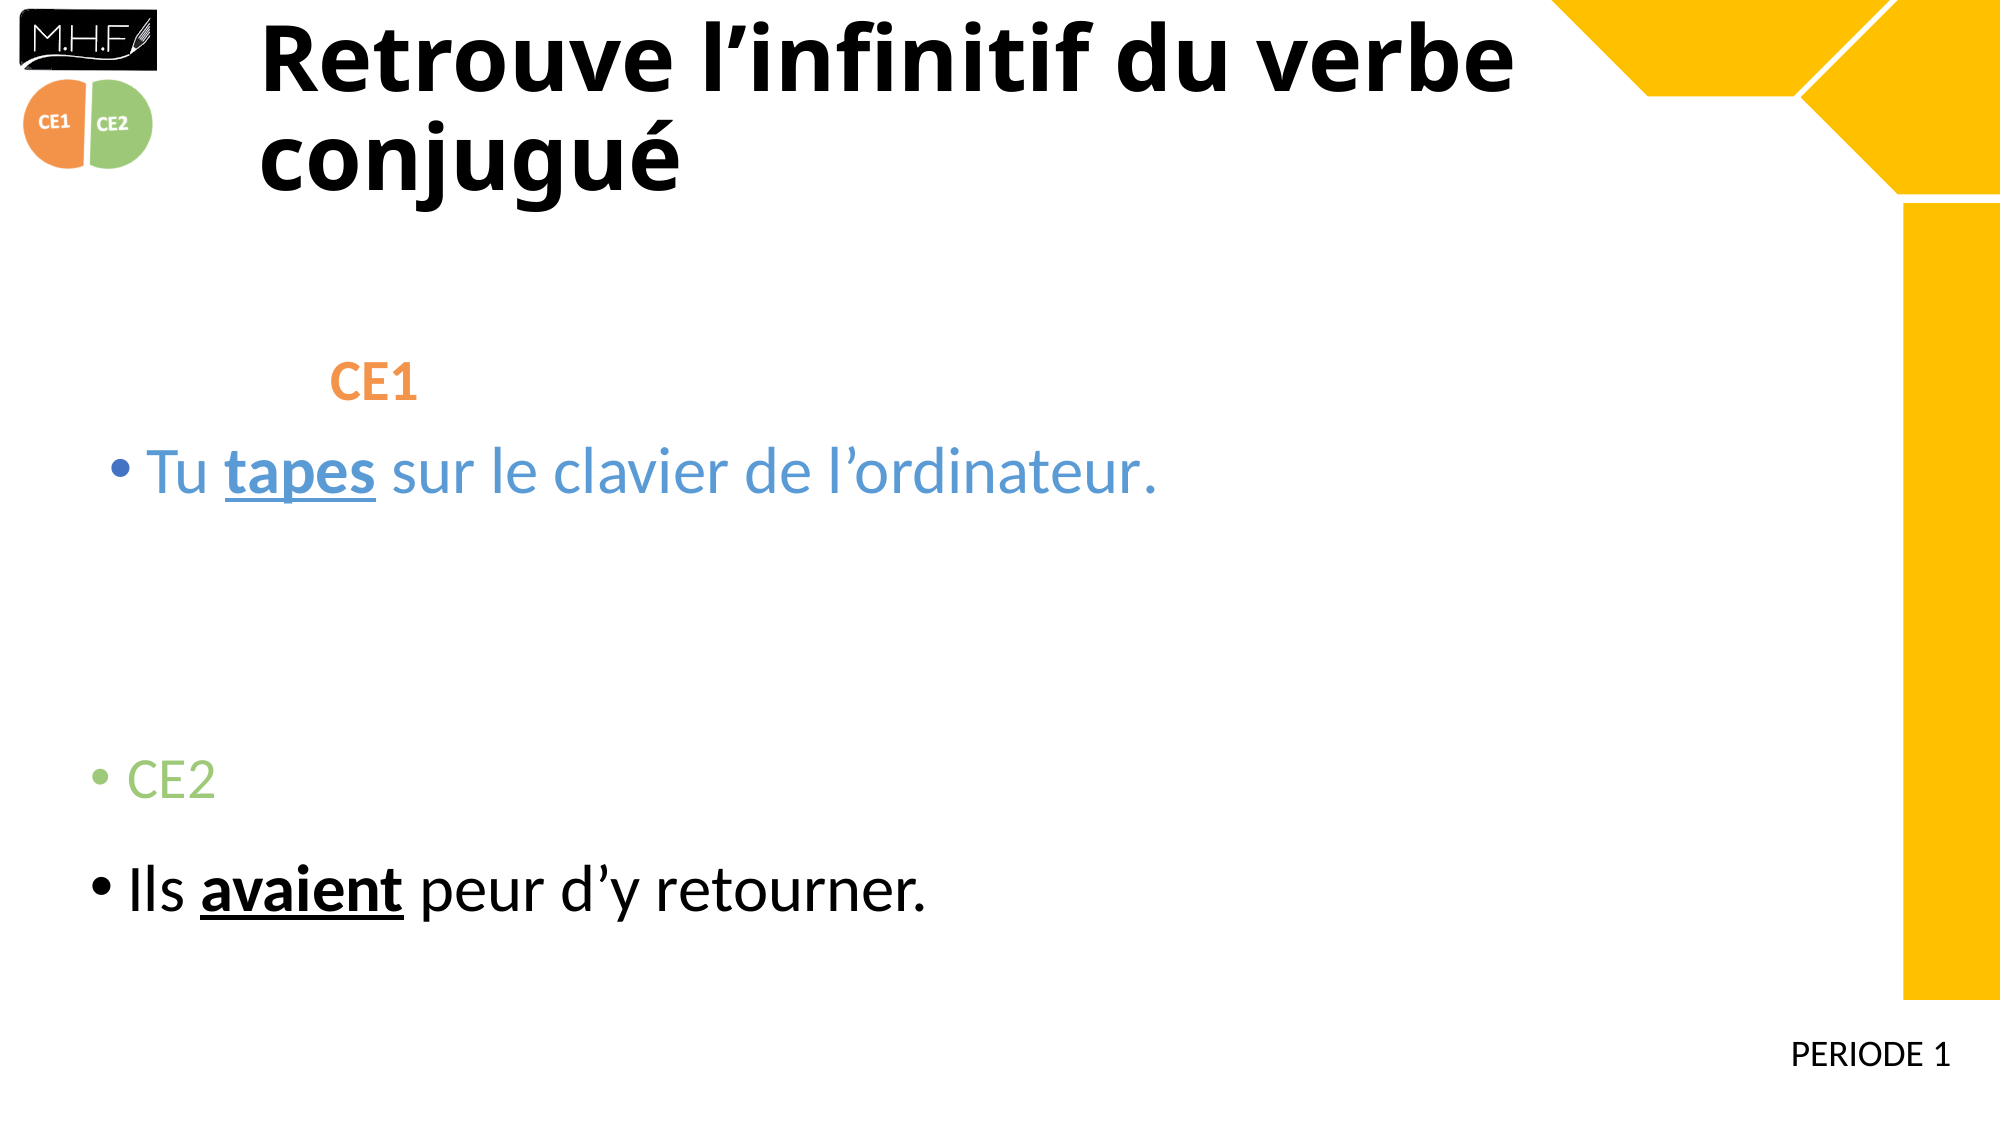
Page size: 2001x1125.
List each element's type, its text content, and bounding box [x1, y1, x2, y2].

text_box PERIODE 1 [1362, 1021, 1967, 1082]
text_box CE1 [74, 314, 675, 420]
text_box Tu tapes sur le clavier de l’ordinateur. [75, 419, 1247, 607]
text_box [1549, 0, 1892, 98]
text_box Ils avaient peur d’y retourner. [75, 846, 1247, 1034]
text_box CE2 [74, 741, 675, 846]
picture [1, 7, 177, 207]
text_box [1799, 0, 2000, 196]
text_box [1902, 202, 2000, 1001]
title Retrouve l’infinitif du verbe conjugué [243, 3, 1863, 221]
